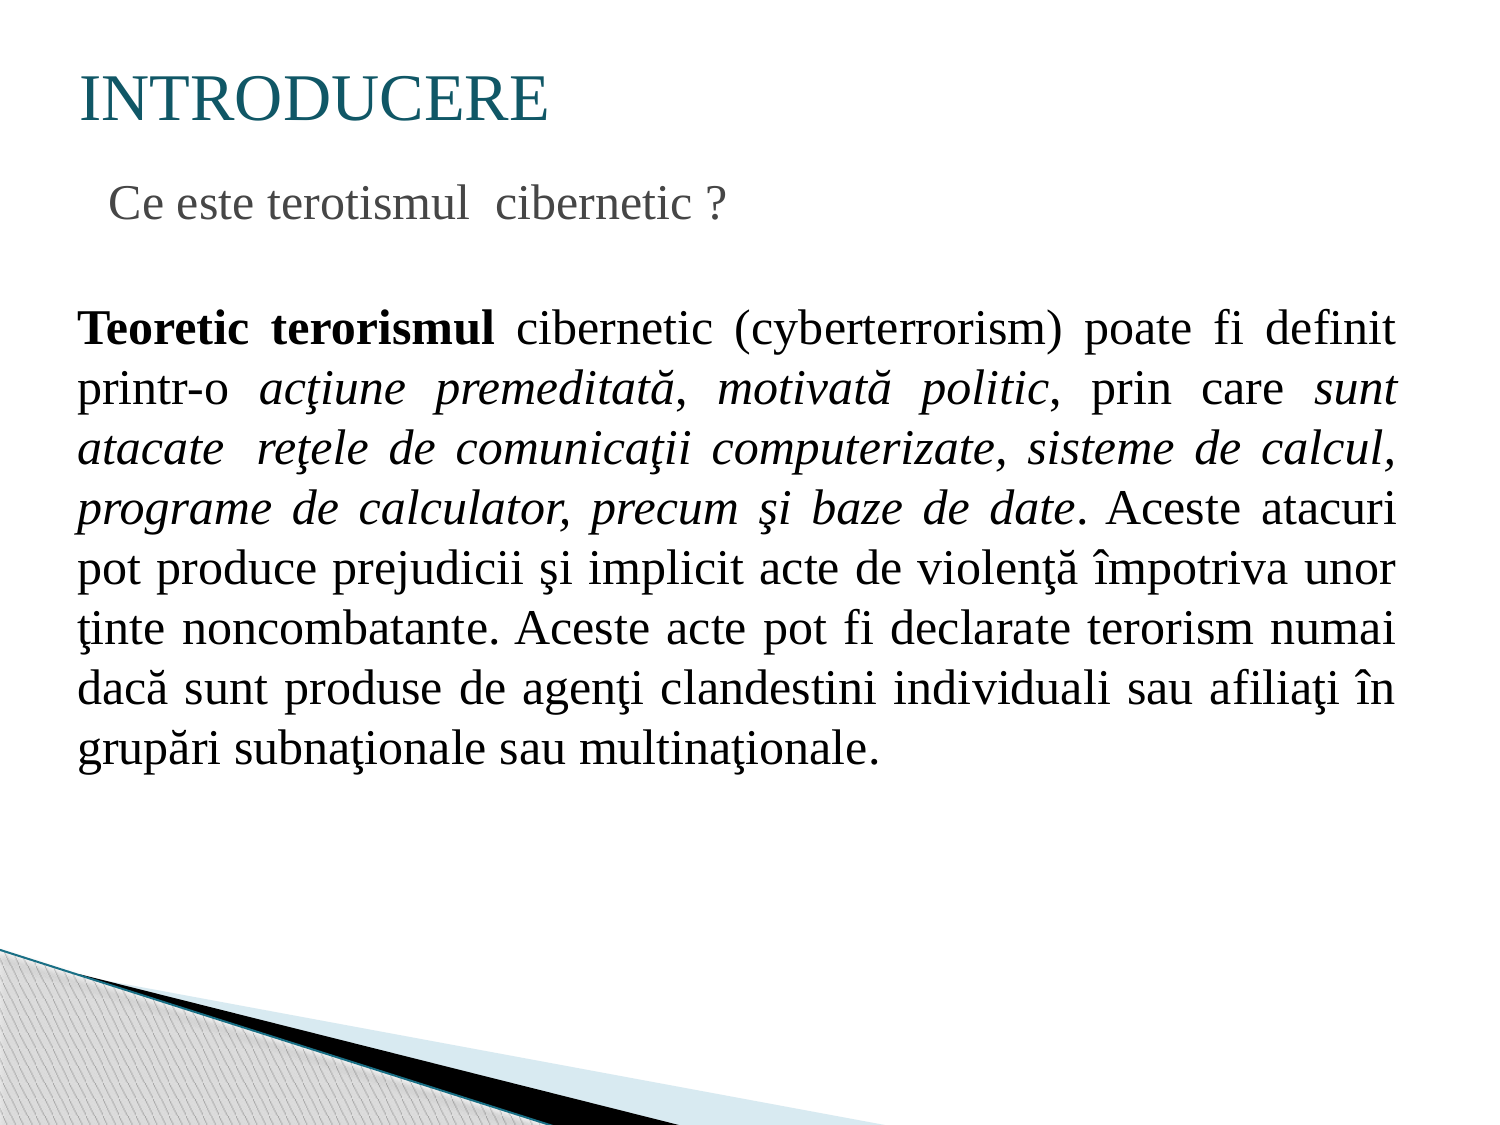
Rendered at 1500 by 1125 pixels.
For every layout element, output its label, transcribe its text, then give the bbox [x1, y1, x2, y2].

text_box Teoretic terorismul cibernetic (cyberterrorism) poate fi definit printr-o acţiune premeditată, motivată politic, prin care sunt atacate reţele de comunicaţii computerizate, sisteme de calcul, programe de calculator, precum şi baze de date. Aceste atacuri pot produce prejudicii şi implicit acte de violenţă împotriva unor ţinte noncombatante. Aceste acte pot fi declarate terorism numai dacă sunt produse de agenţi clandestini individuali sau afiliaţi în grupări subnaţionale sau multinaţionale. [62, 287, 1413, 783]
text_box Ce este terotismul cibernetic ? [94, 161, 1070, 237]
text_box INTRODUCERE [64, 46, 566, 186]
